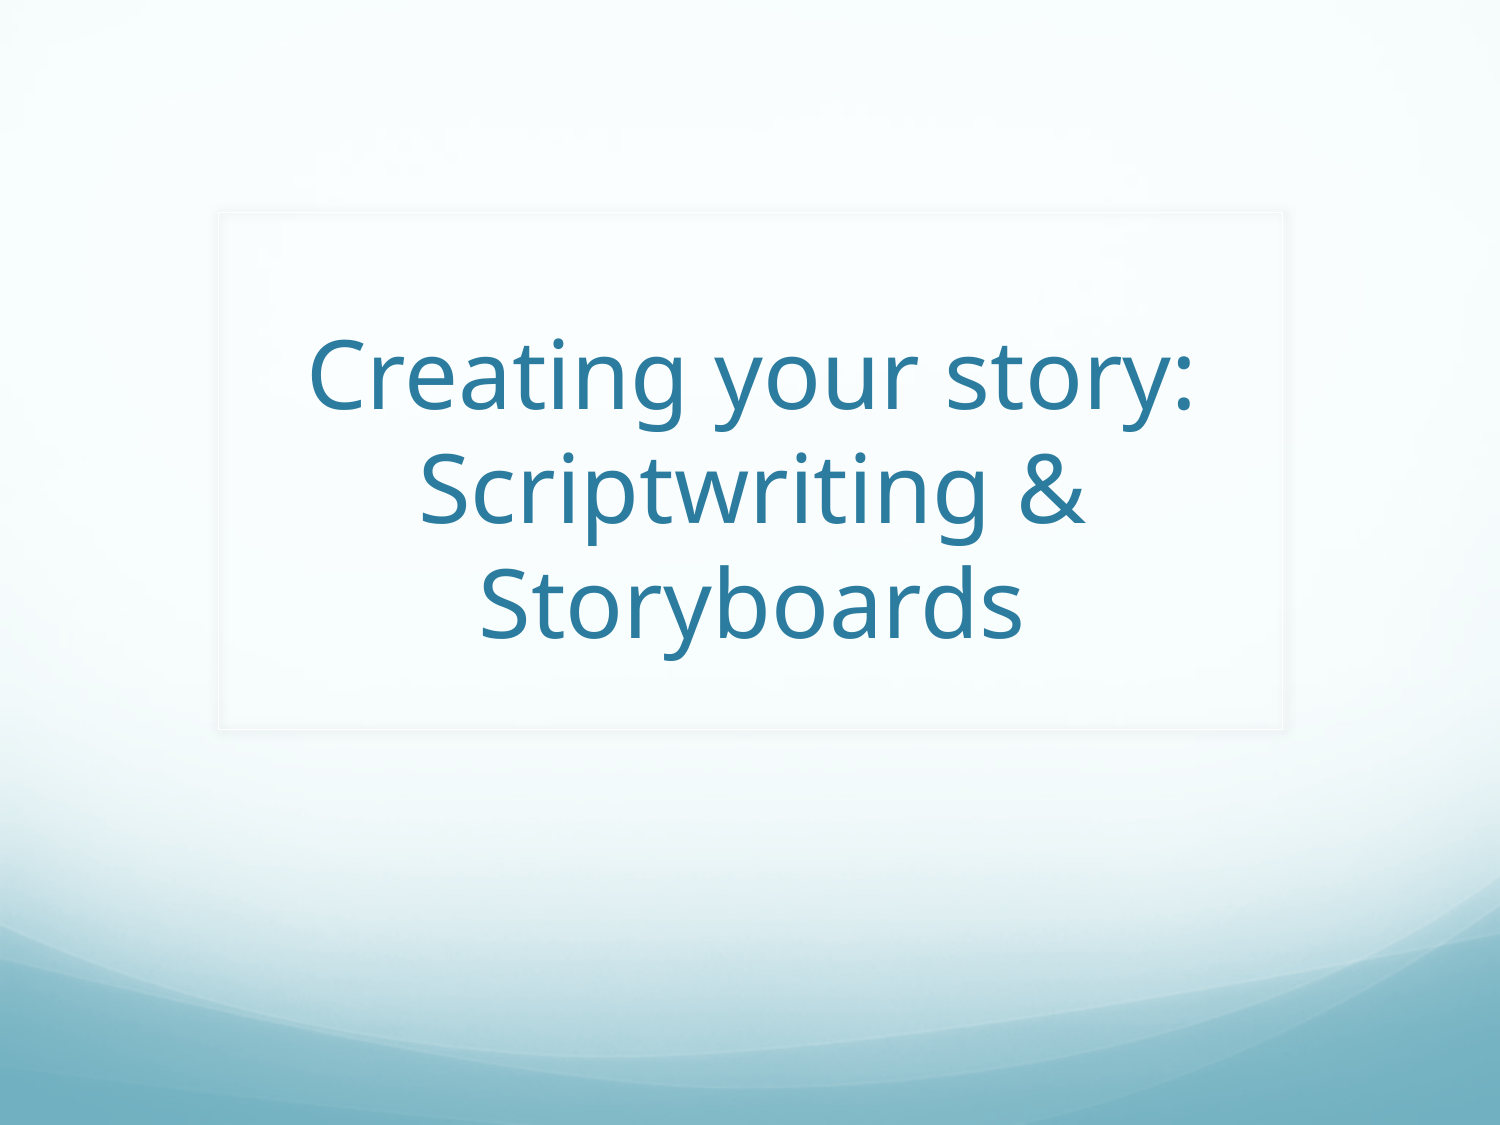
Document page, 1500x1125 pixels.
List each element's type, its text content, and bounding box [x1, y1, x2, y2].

title Creating your story: Scriptwriting & Storyboards [150, 80, 1355, 666]
